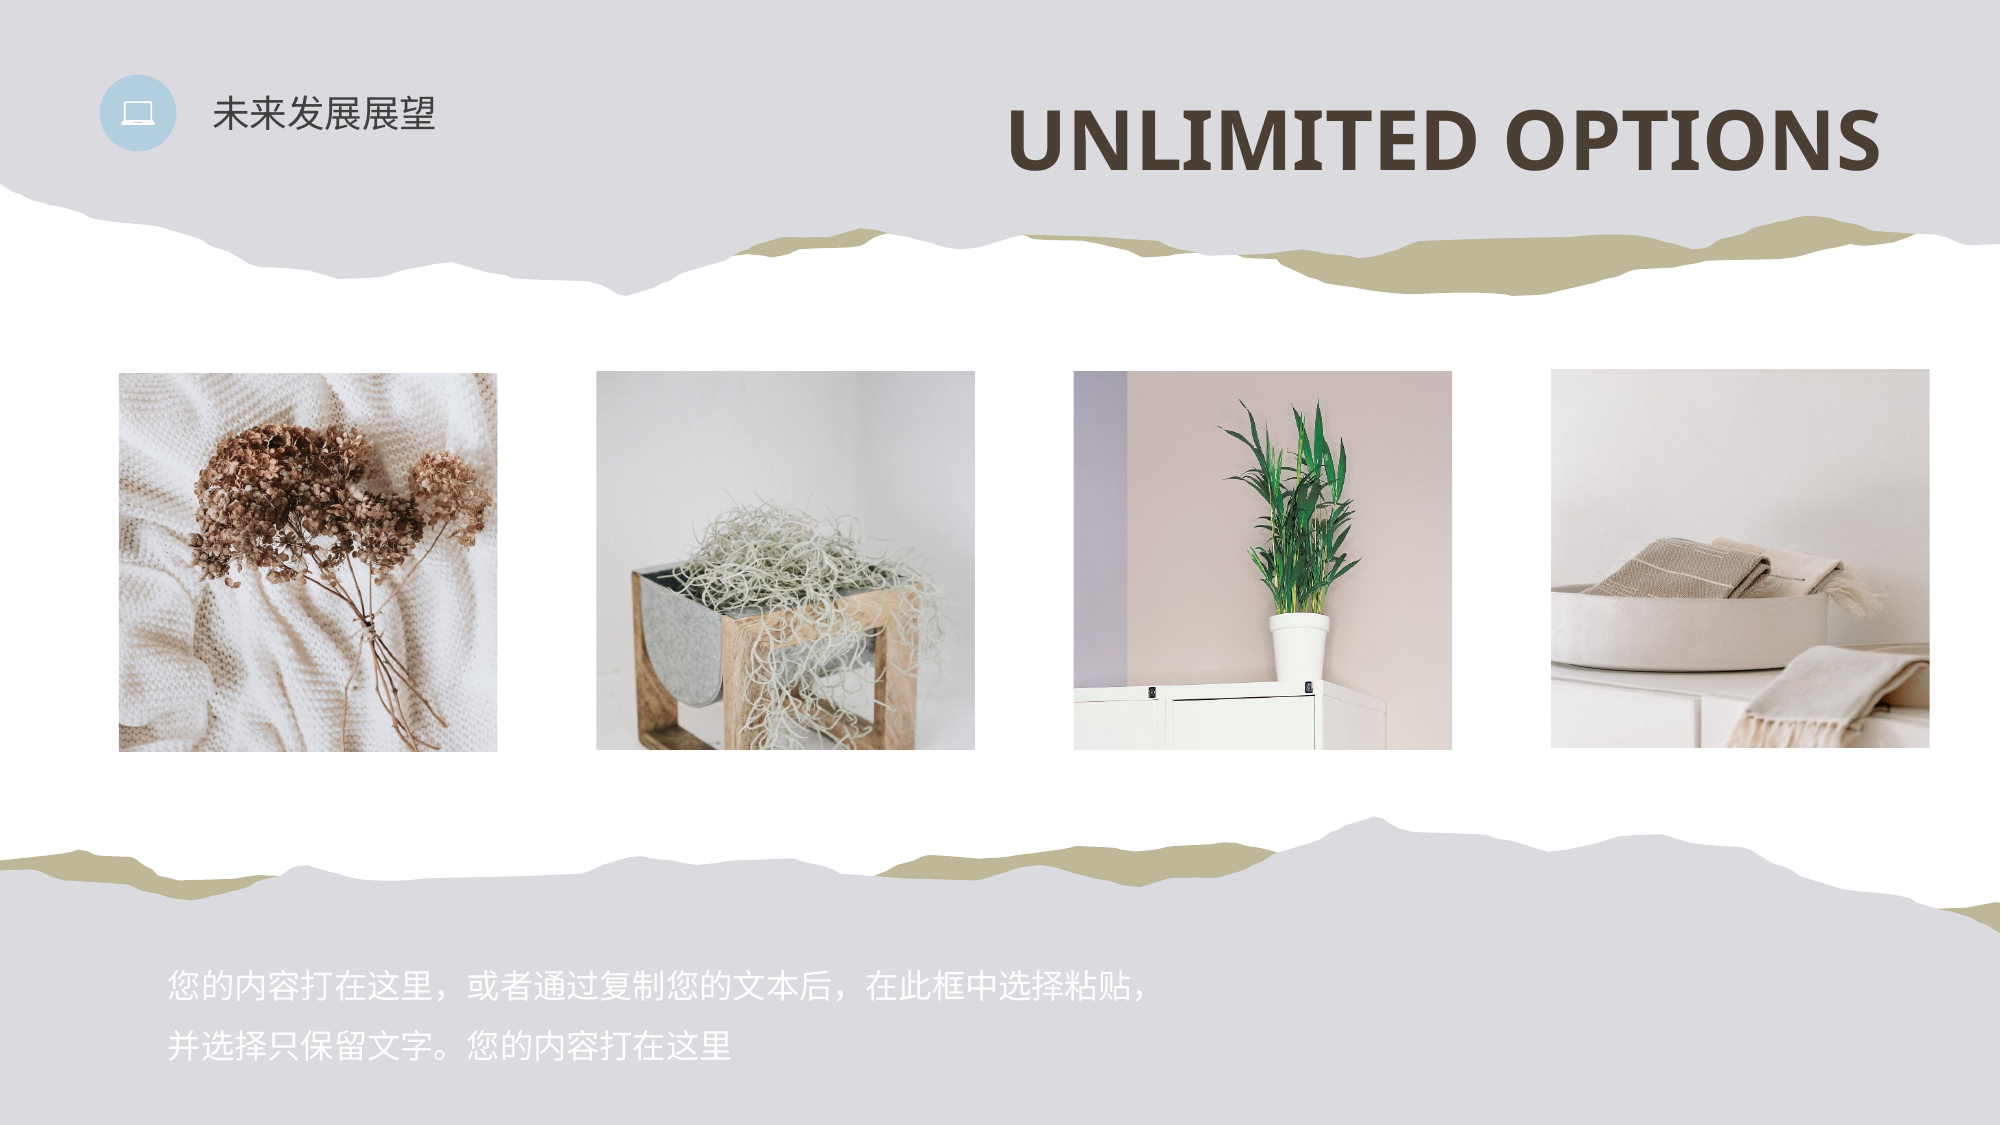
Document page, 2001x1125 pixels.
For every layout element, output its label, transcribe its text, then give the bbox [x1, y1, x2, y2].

text_box 您的内容打在这里，或者通过复制您的文本后，在此框中选择粘贴，并选择只保留文字。您的内容打在这里 [153, 937, 1208, 1073]
text_box [735, 230, 886, 259]
text_box [0, 0, 2000, 297]
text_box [99, 74, 177, 152]
text_box [0, 815, 2000, 1125]
text_box UNLIMITED OPTIONS [497, 79, 1898, 195]
text_box 未来发展展望 [197, 82, 582, 143]
text_box [1023, 236, 1193, 259]
text_box [595, 370, 976, 751]
text_box [874, 841, 1276, 885]
text_box [1073, 370, 1453, 751]
text_box [1237, 217, 1916, 297]
text_box [0, 848, 278, 899]
text_box [1938, 901, 2000, 931]
text_box [1550, 369, 1931, 749]
text_box [118, 372, 499, 753]
